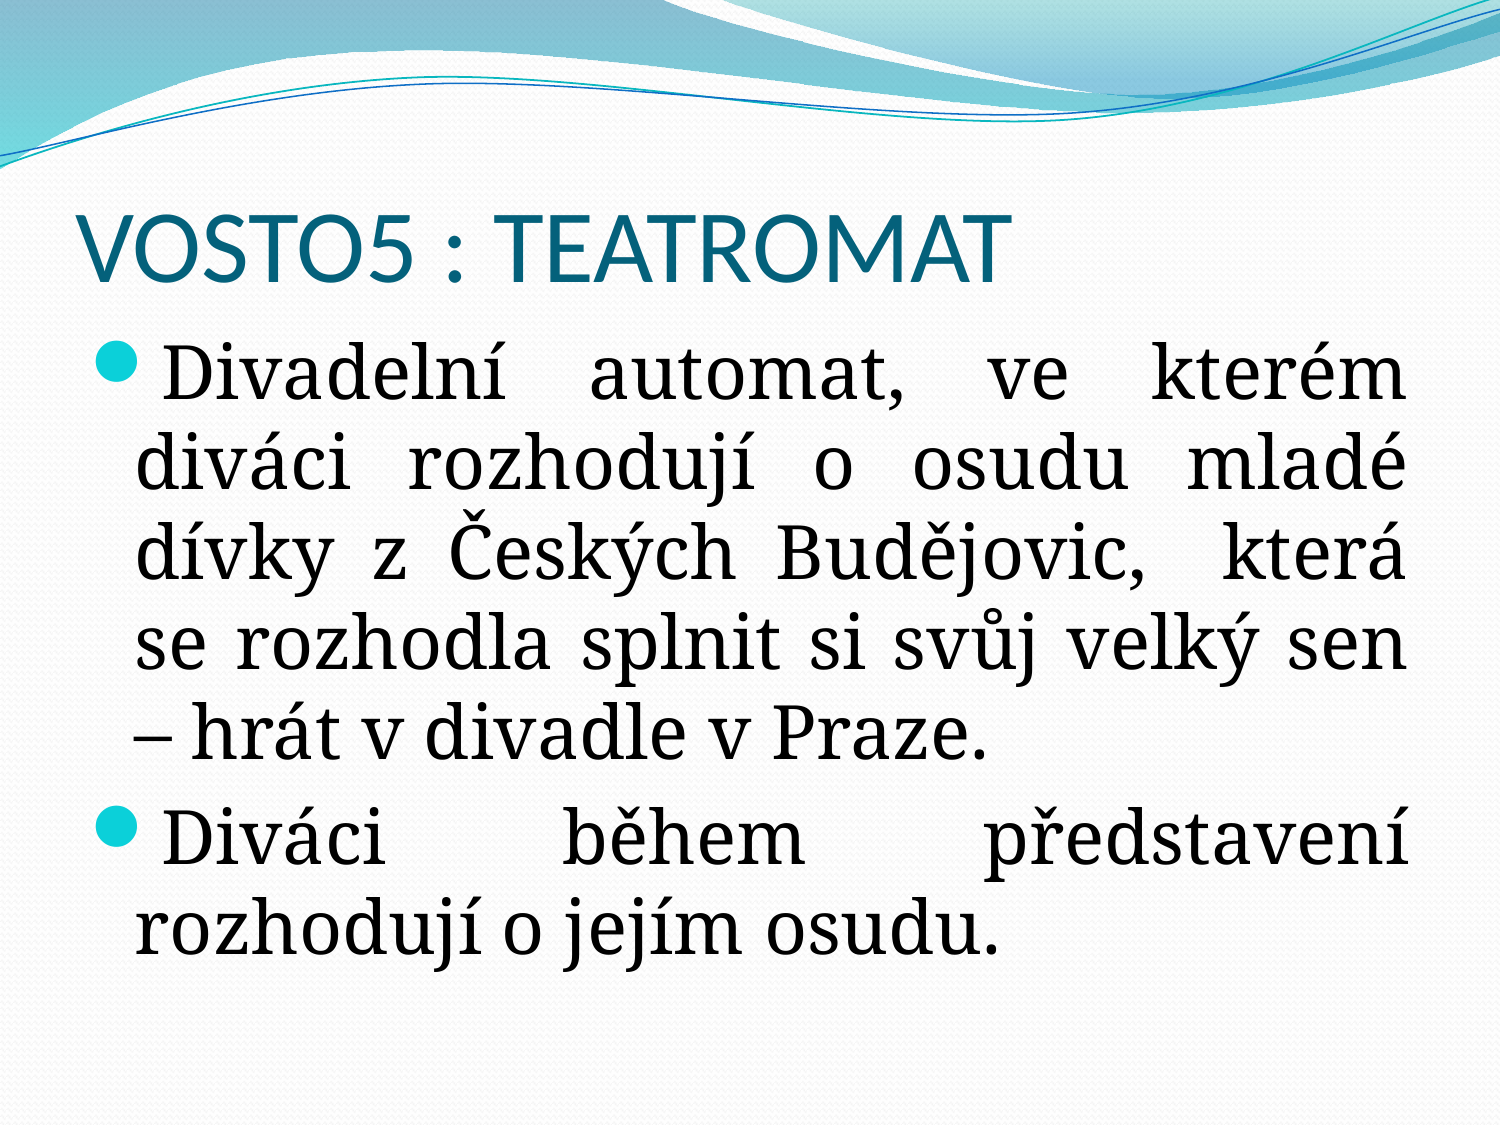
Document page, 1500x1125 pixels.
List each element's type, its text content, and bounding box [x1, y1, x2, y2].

title VOSTO5 : TEATROMAT [75, 115, 1425, 303]
list Divadelní automat, ve kterém diváci rozhodují o osudu mladé dívky z Českých Budějovic, která se rozhodla splnit si svůj velký sen – hrát v divadle v Praze. Diváci během představení rozhodují o jejím osudu. [75, 317, 1425, 1038]
